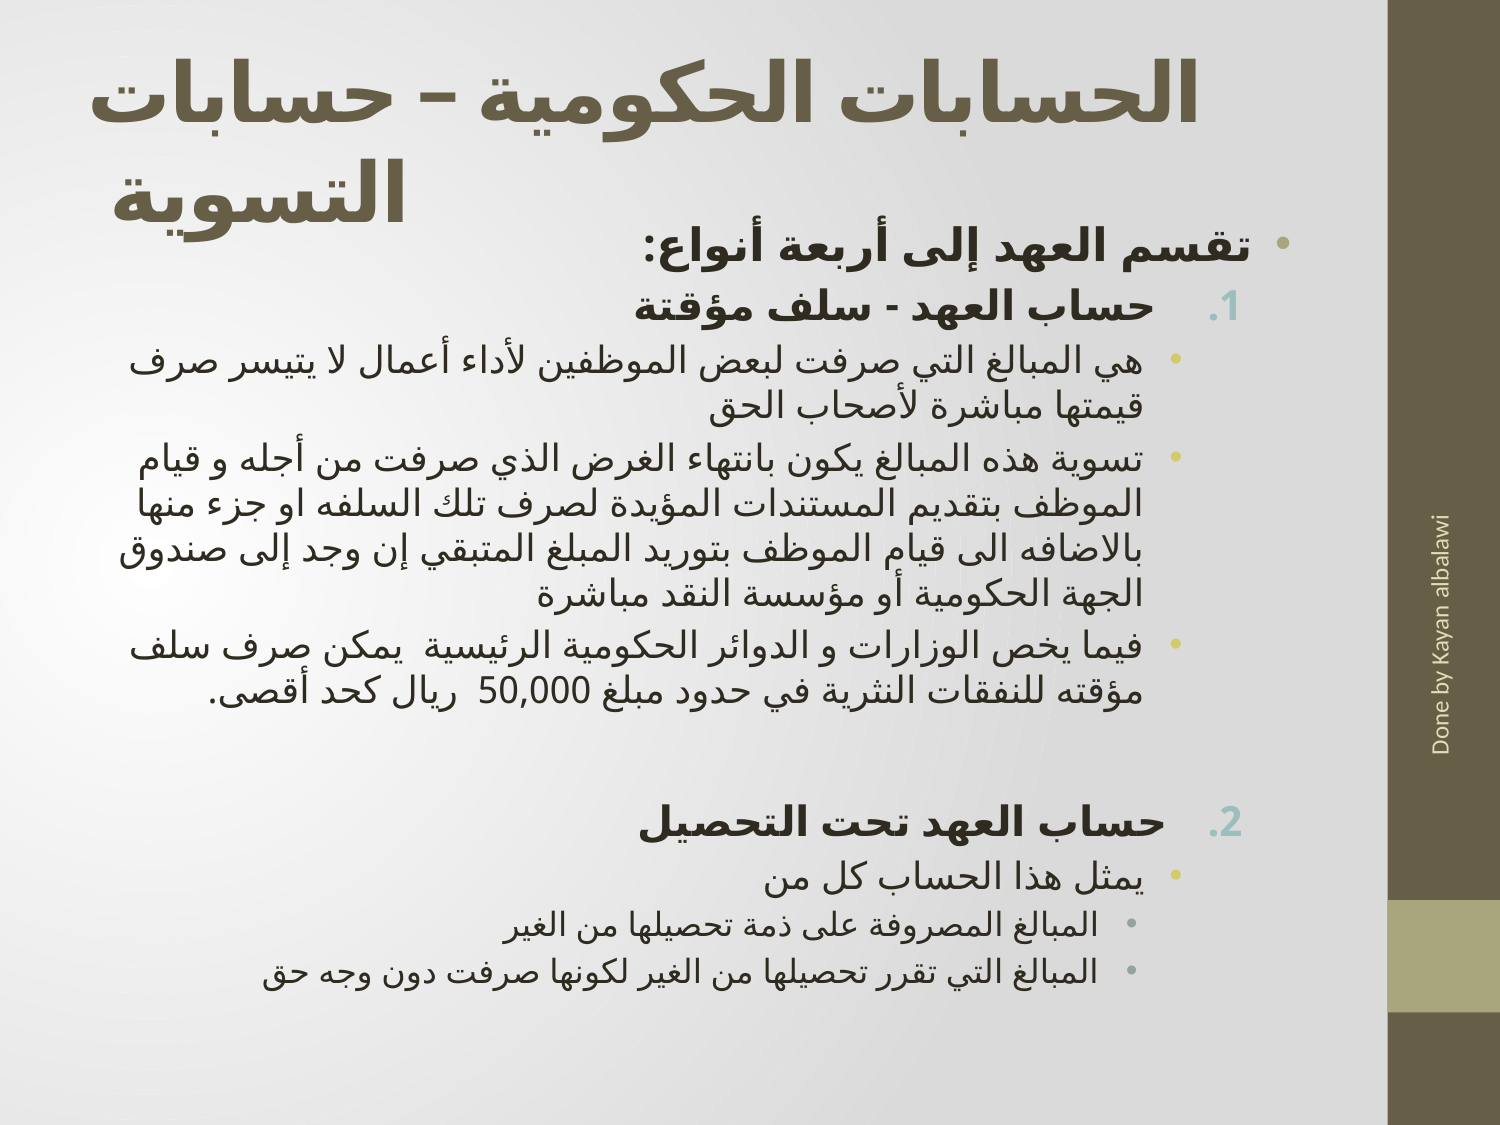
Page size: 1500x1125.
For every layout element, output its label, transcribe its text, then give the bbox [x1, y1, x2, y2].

list تقسم العهد إلى أربعة أنواع: حساب العهد - سلف مؤقتة هي المبالغ التي صرفت لبعض الموظفين لأداء أعمال لا يتيسر صرف قيمتها مباشرة لأصحاب الحق تسوية هذه المبالغ يكون بانتهاء الغرض الذي صرفت من أجله و قيام الموظف بتقديم المستندات المؤيدة لصرف تلك السلفه او جزء منها بالاضافه الى قيام الموظف بتوريد المبلغ المتبقي إن وجد إلى صندوق الجهة الحكومية أو مؤسسة النقد مباشرة فيما يخص الوزارات و الدوائر الحكومية الرئيسية يمكن صرف سلف مؤقته للنفقات النثرية في حدود مبلغ 50,000 ريال كحد أقصى. حساب العهد تحت التحصيل يمثل هذا الحساب كل من المبالغ المصروفة على ذمة تحصيلها من الغير المبالغ التي تقرر تحصيلها من الغير لكونها صرفت دون وجه حق [75, 208, 1325, 1050]
title الحسابات الحكومية – حسابات التسوية [75, 45, 1325, 208]
footer Done by Kayan albalawi [1408, 500, 1469, 889]
